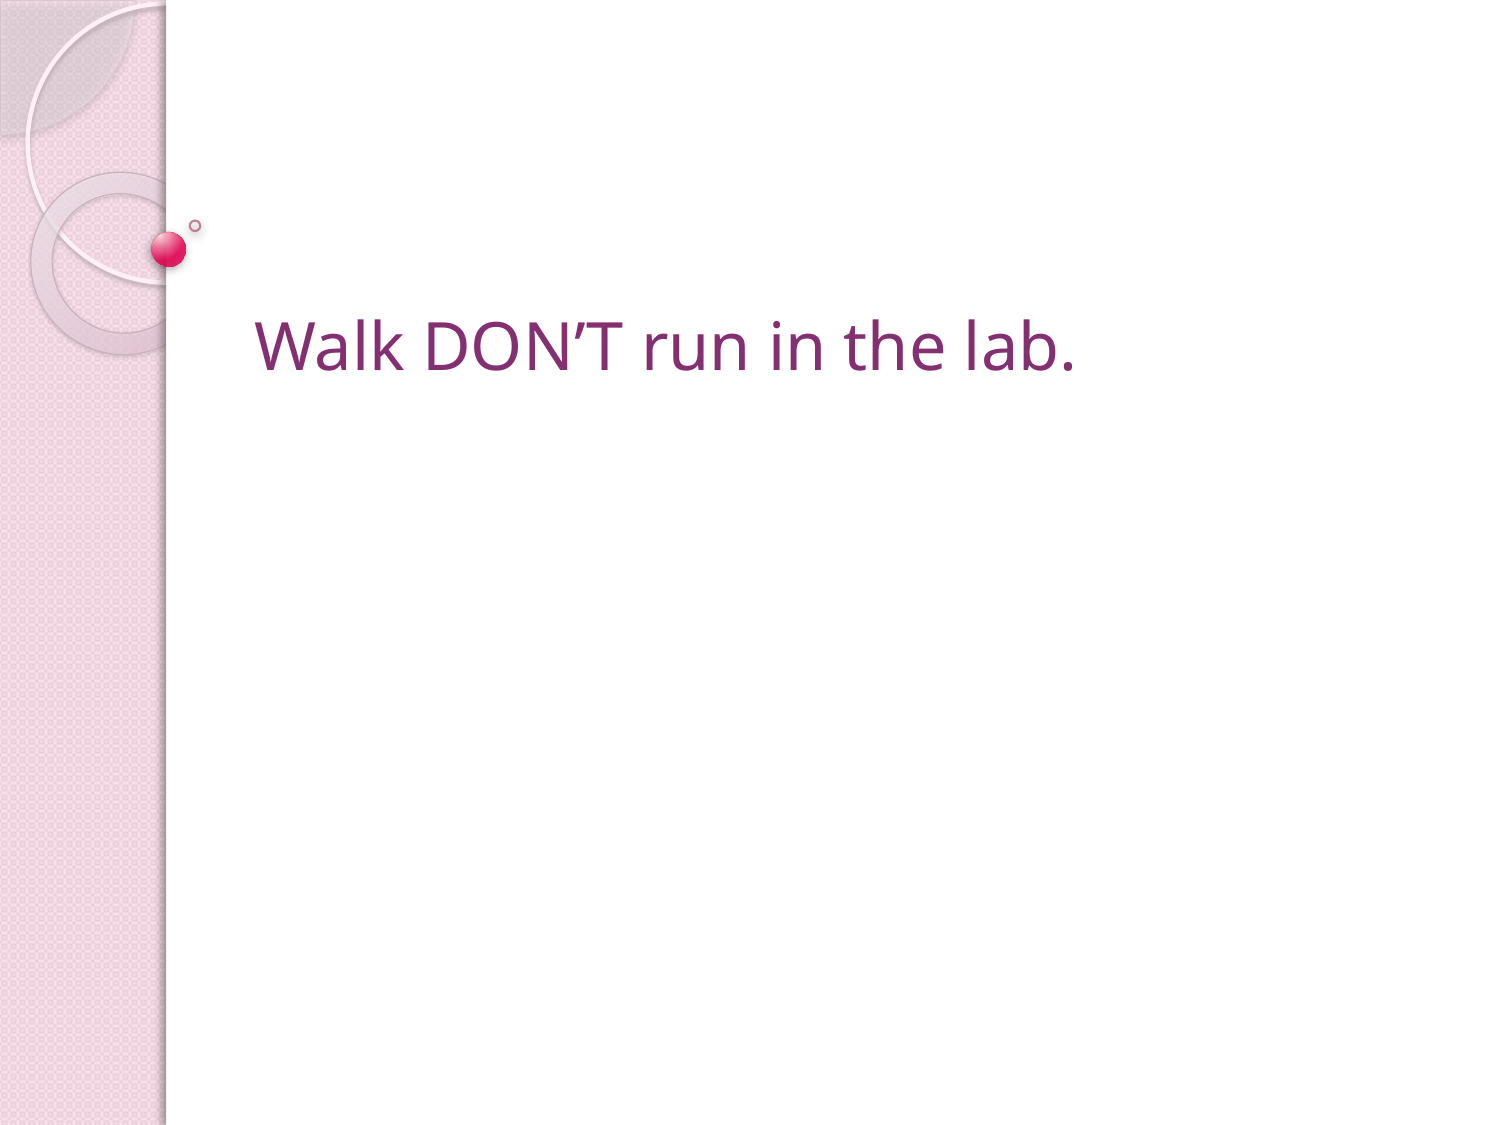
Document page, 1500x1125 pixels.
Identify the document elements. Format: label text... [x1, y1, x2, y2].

subtitle Walk DON’T run in the lab. [234, 303, 1450, 591]
